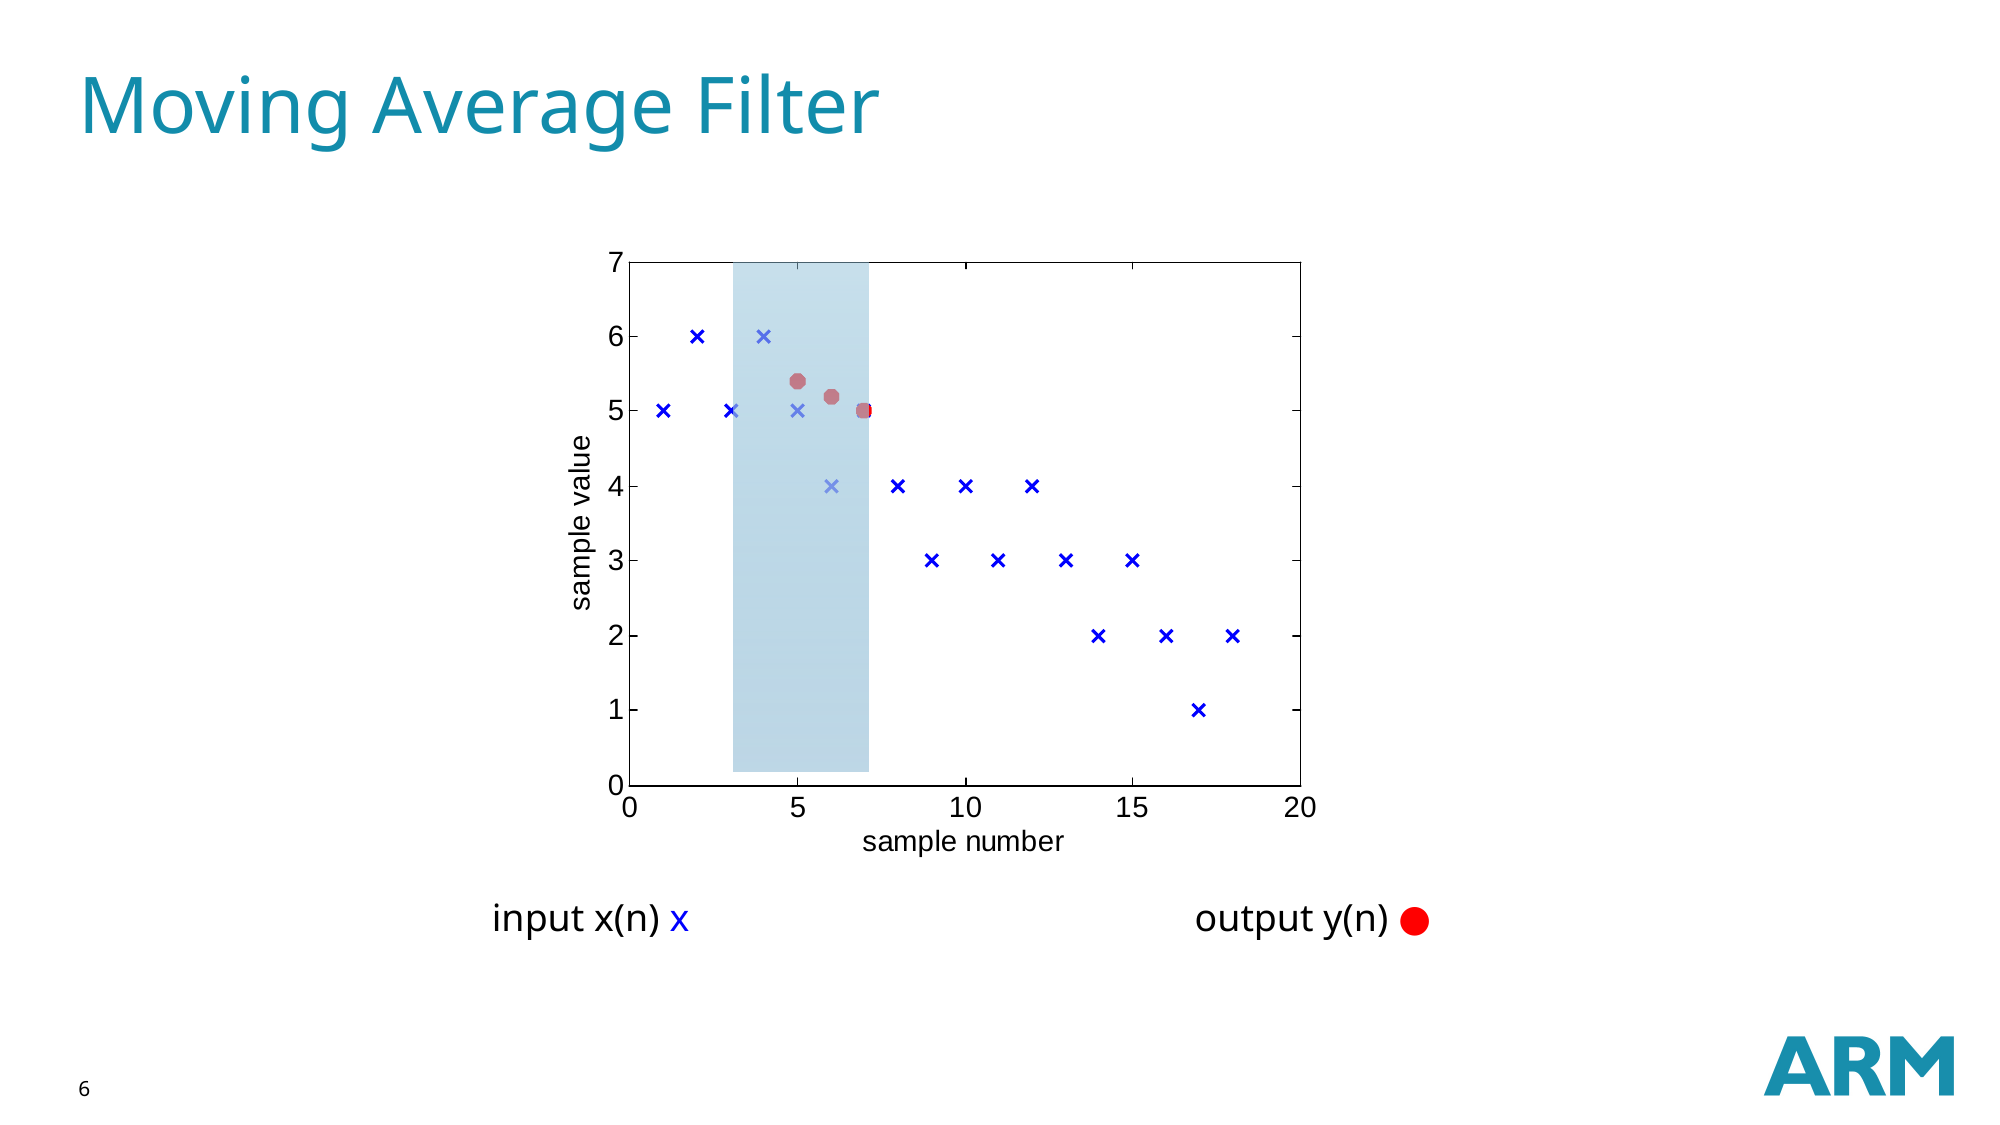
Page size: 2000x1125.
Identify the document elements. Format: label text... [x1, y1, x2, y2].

title Moving Average Filter [78, 55, 1910, 150]
picture [0, 0, 2000, 1125]
text_box output y(n) ● [1179, 886, 1446, 946]
text_box input x(n) x [477, 886, 705, 946]
